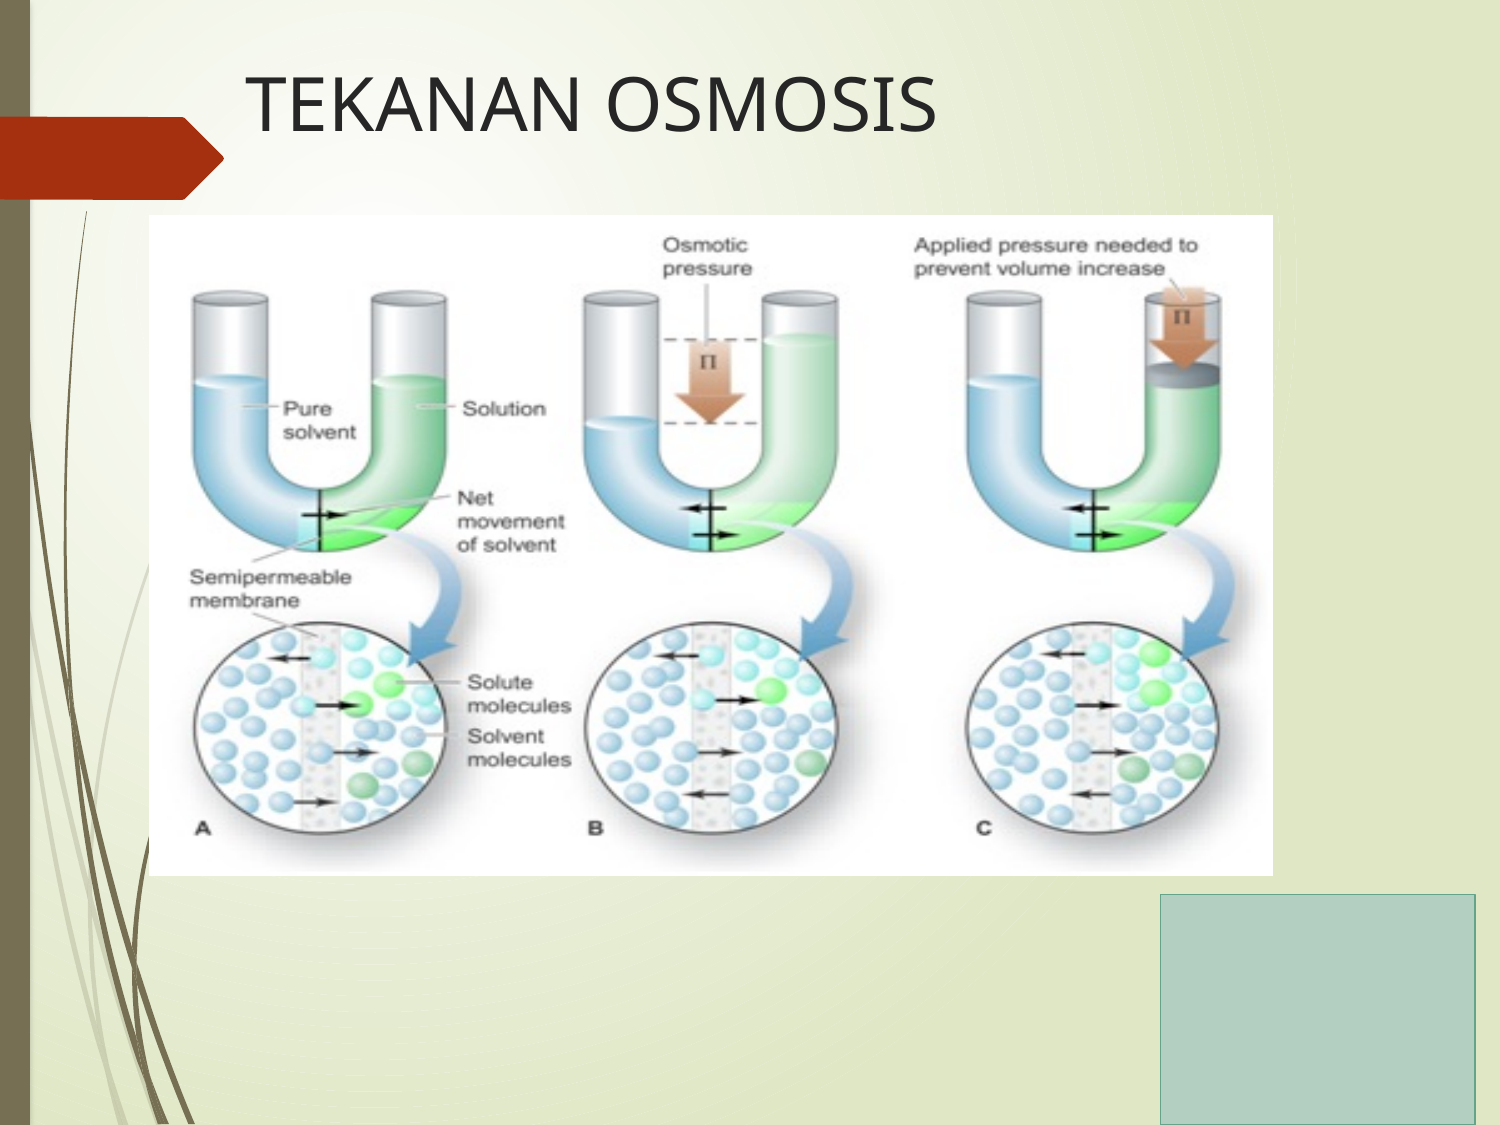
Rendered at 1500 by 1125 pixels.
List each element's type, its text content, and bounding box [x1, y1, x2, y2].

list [149, 214, 1273, 876]
title TEKANAN OSMOSIS [230, 49, 1117, 197]
text_box [1160, 894, 1476, 1125]
